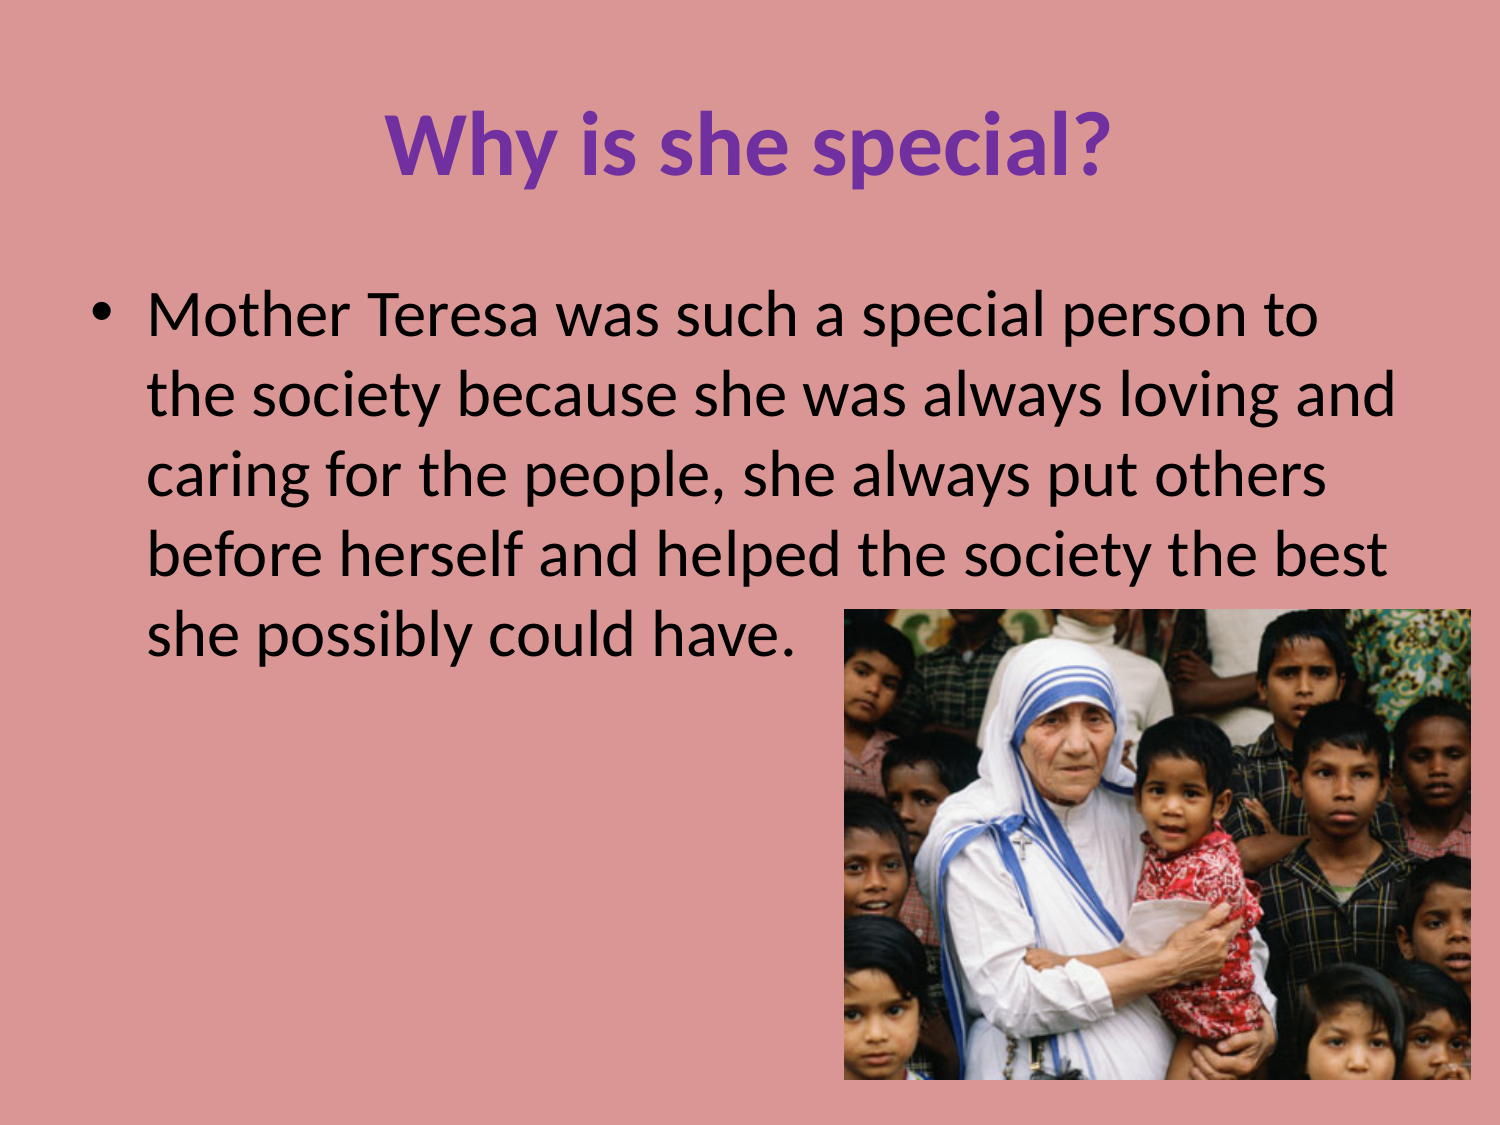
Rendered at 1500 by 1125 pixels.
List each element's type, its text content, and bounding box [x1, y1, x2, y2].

title Why is she special? [75, 45, 1425, 233]
picture [844, 609, 1471, 1080]
list Mother Teresa was such a special person to the society because she was always loving and caring for the people, she always put others before herself and helped the society the best she possibly could have. [75, 262, 1425, 1005]
